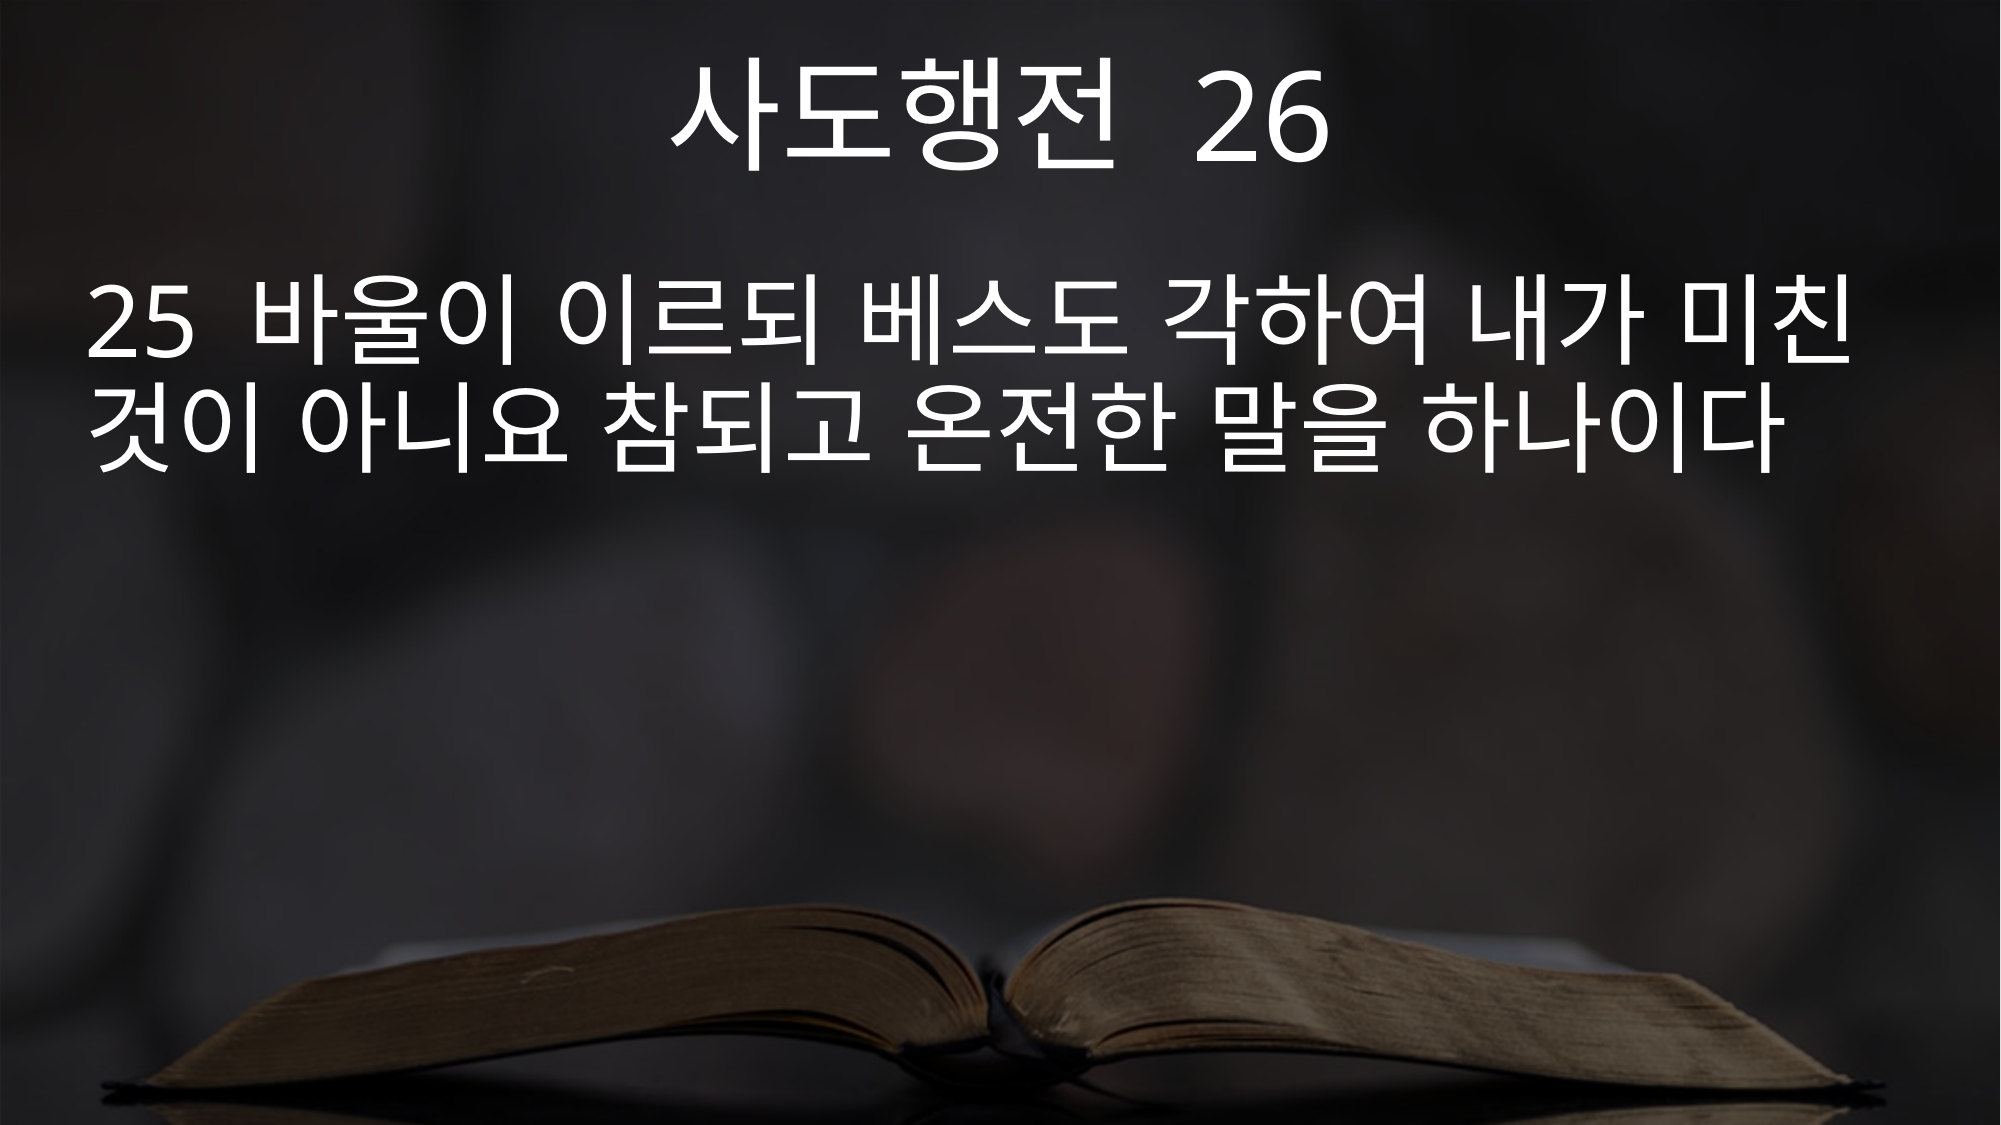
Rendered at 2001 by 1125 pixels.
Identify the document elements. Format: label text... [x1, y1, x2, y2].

picture [0, 0, 2001, 1125]
footer 사도행전 26 [0, 32, 2000, 192]
list 25 바울이 이르되 베스도 각하여 내가 미친 것이 아니요 참되고 온전한 말을 하나이다 [69, 263, 1953, 423]
